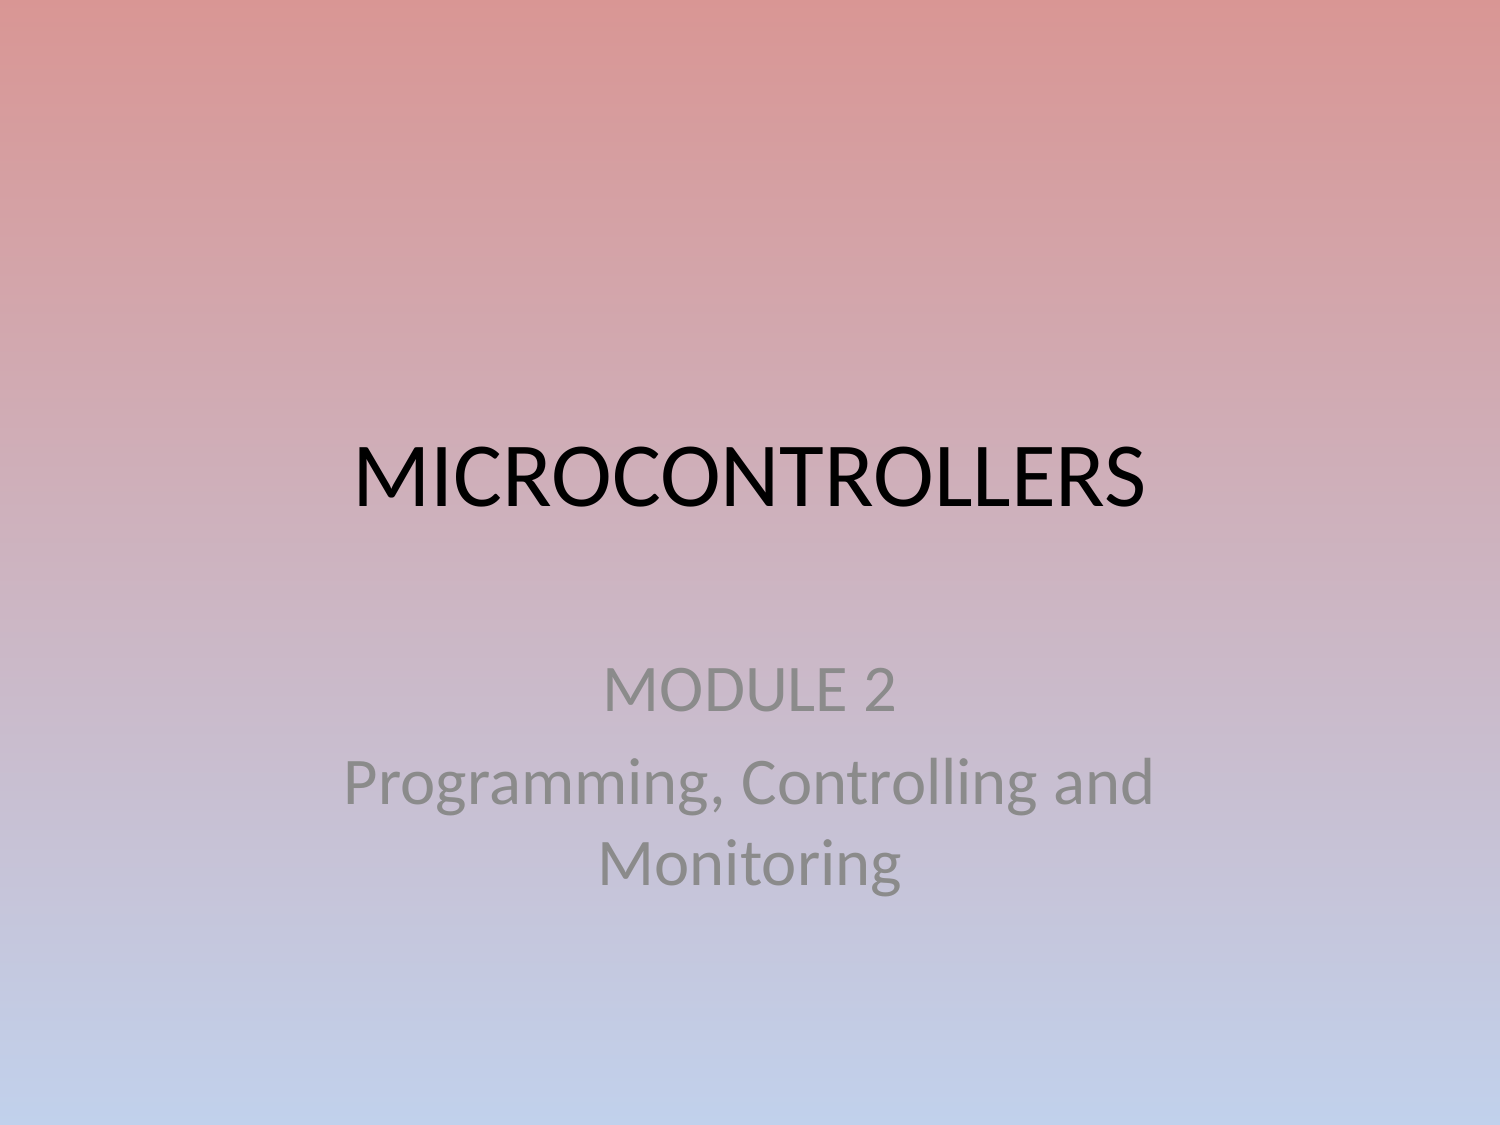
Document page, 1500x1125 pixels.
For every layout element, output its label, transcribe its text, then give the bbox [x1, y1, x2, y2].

subtitle MODULE 2 Programming, Controlling and Monitoring [225, 637, 1275, 925]
title MICROCONTROLLERS [112, 349, 1388, 591]
